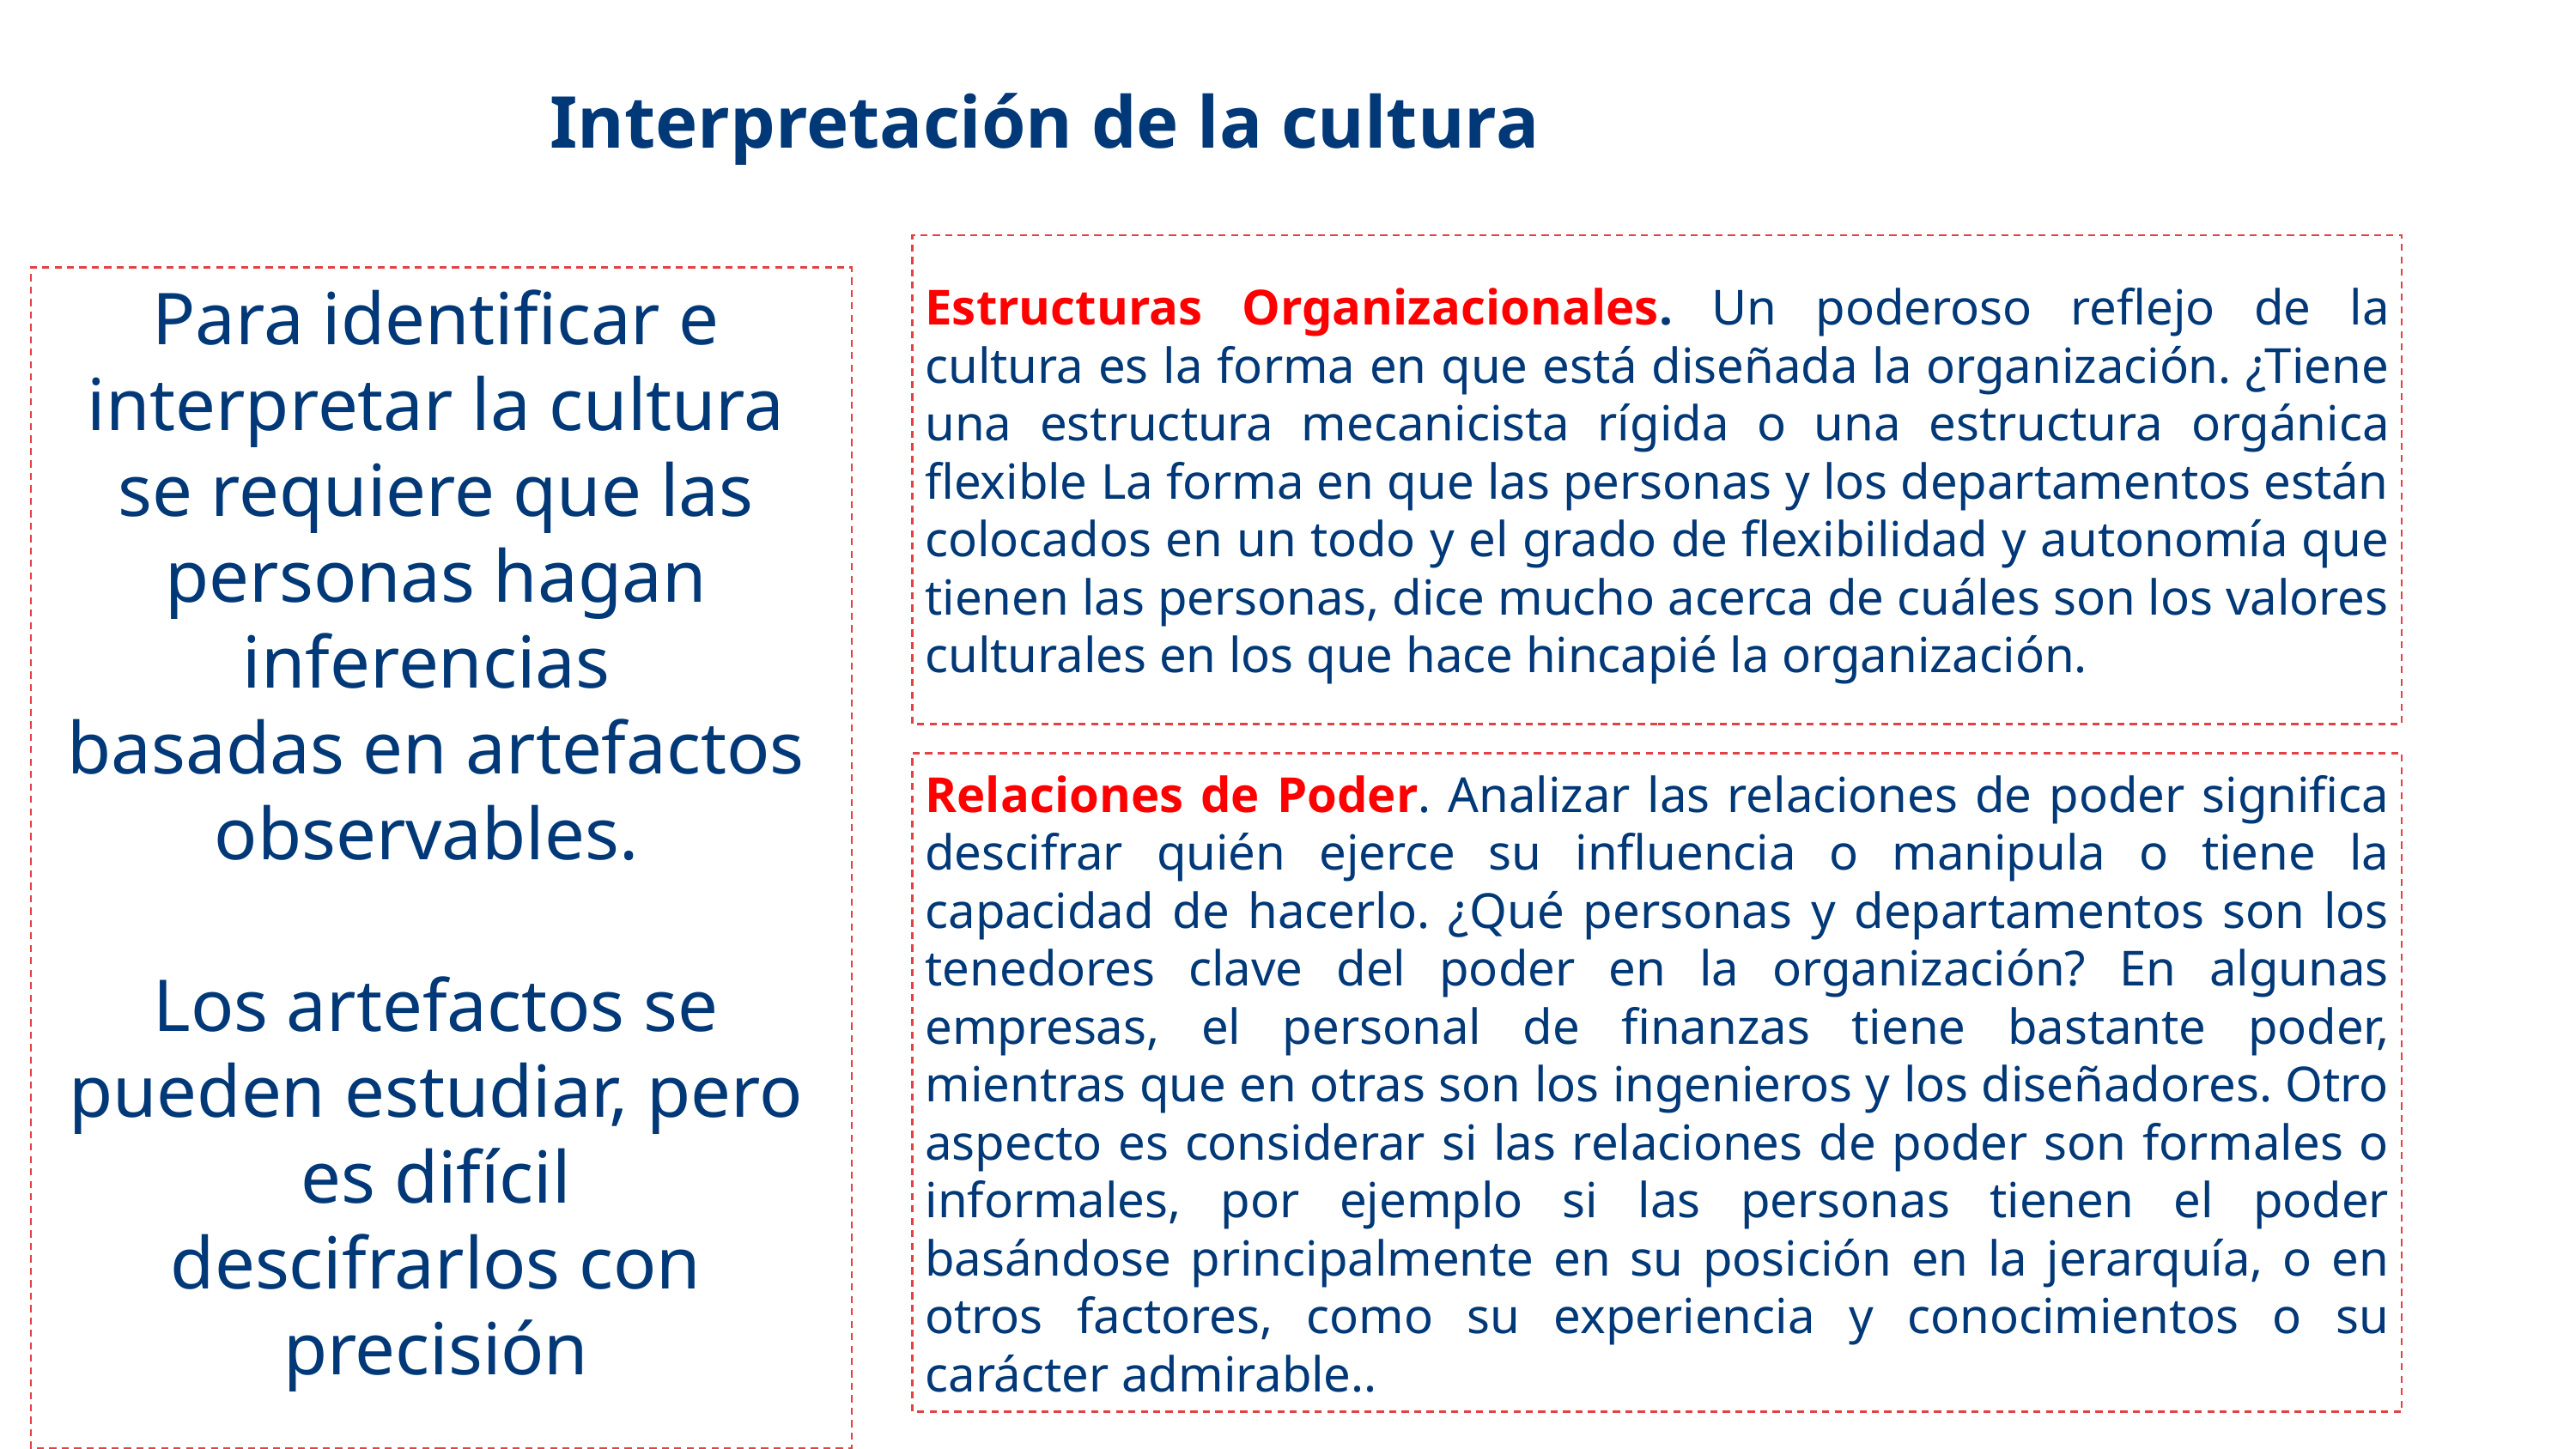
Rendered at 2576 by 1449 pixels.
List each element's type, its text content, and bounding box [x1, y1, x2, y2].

text_box Para identificar e interpretar la cultura se requiere que las personas hagan inferencias basadas en artefactos observables. Los artefactos se pueden estudiar, pero es difícil descifrarlos con precisión [43, 266, 829, 1396]
text_box [31, 267, 853, 1449]
title Interpretación de la cultura [537, 79, 2576, 171]
text_box Estructuras Organizacionales. Un poderoso reflejo de la cultura es la forma en que está diseñada la organización. ¿Tiene una estructura mecanicista rígida o una estructura orgánica flexible La forma en que las personas y los departamentos están colocados en un todo y el grado de flexibilidad y autonomía que tienen las personas, dice mucho acerca de cuáles son los valores culturales en los que hace hincapié la organización. [912, 234, 2403, 724]
text_box Relaciones de Poder. Analizar las relaciones de poder significa descifrar quién ejerce su influencia o manipula o tiene la capacidad de hacerlo. ¿Qué personas y departamentos son los tenedores clave del poder en la organización? En algunas empresas, el personal de finanzas tiene bastante poder, mientras que en otras son los ingenieros y los diseñadores. Otro aspecto es considerar si las relaciones de poder son formales o informales, por ejemplo si las personas tienen el poder basándose principalmente en su posición en la jerarquía, o en otros factores, como su experiencia y conocimientos o su carácter admirable.. [912, 753, 2403, 1412]
